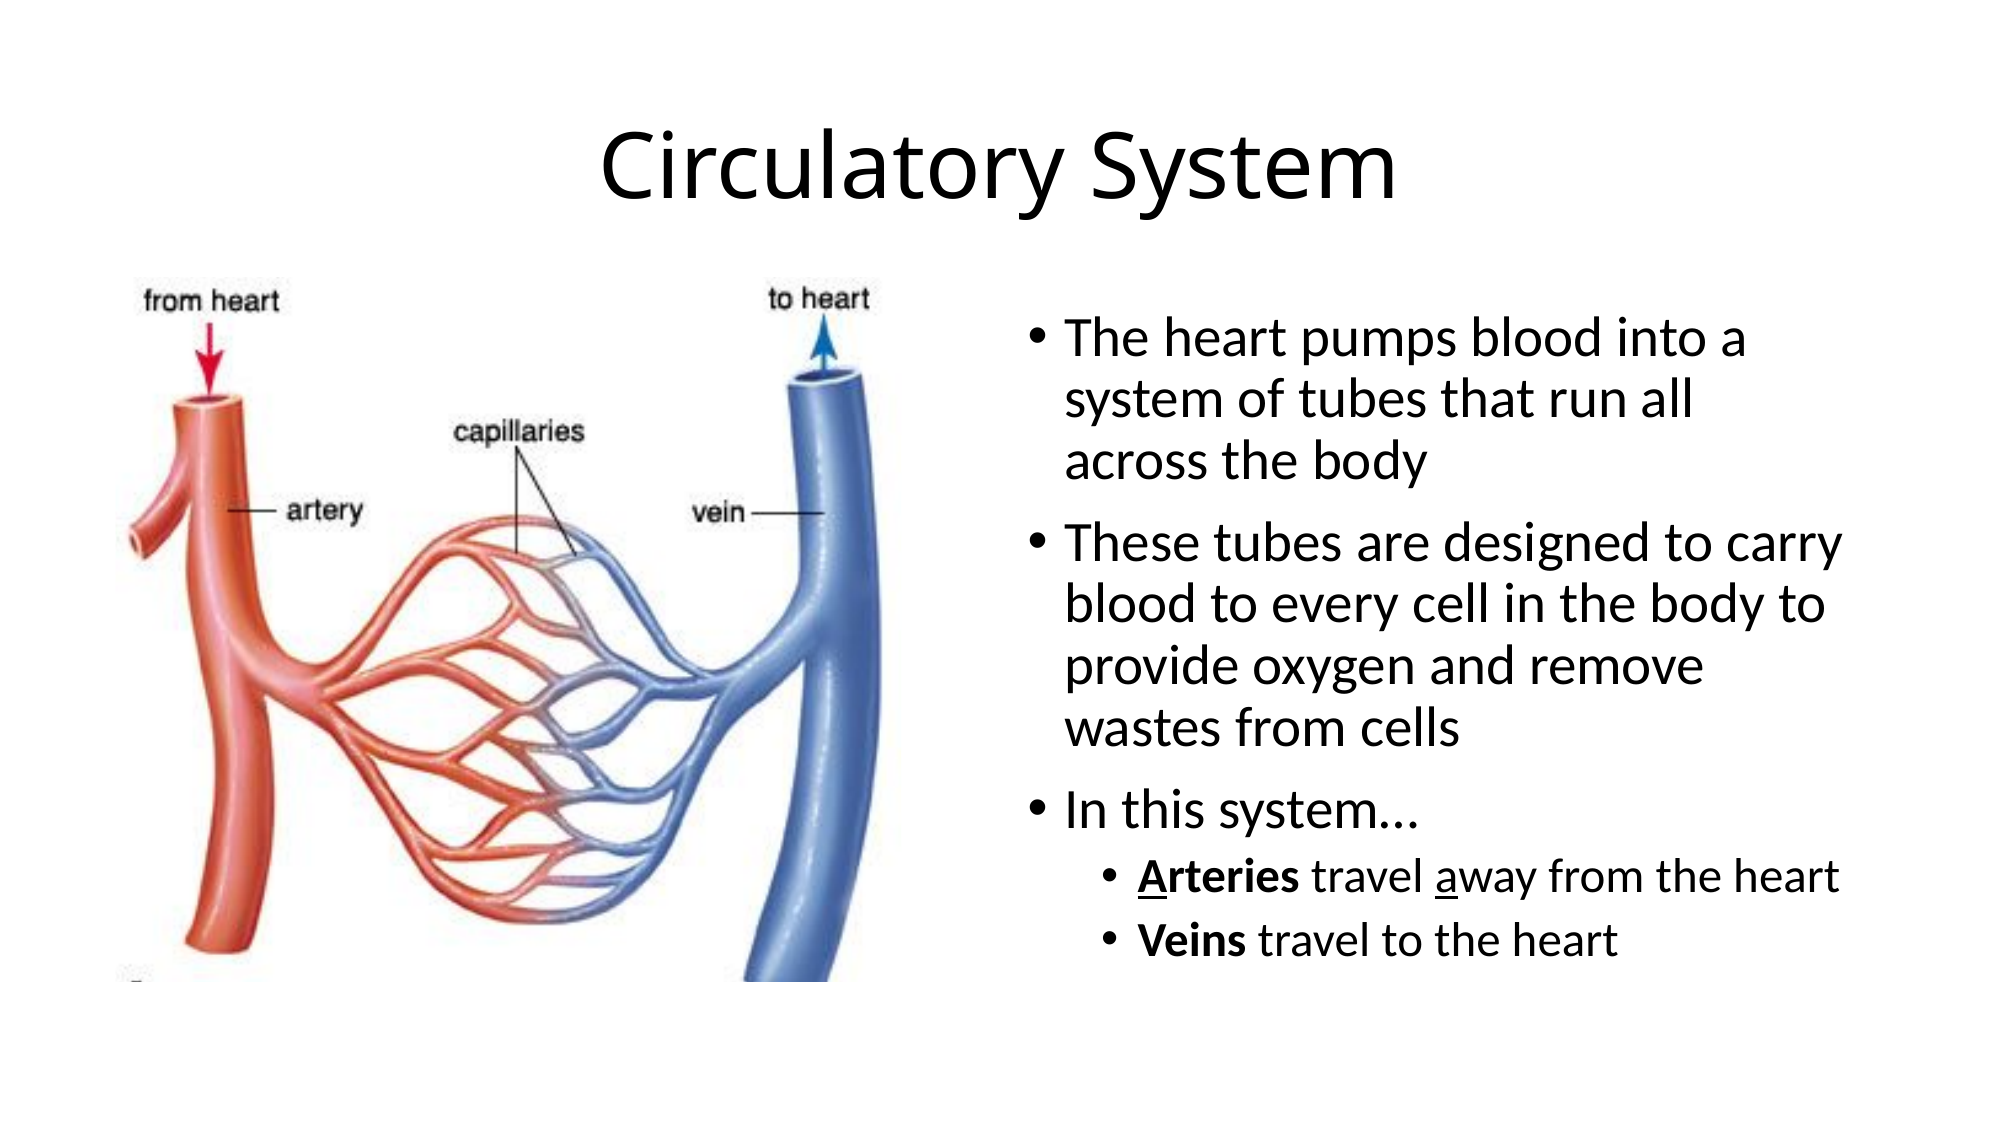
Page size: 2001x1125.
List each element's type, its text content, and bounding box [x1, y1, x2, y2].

list The heart pumps blood into a system of tubes that run all across the body These tubes are designed to carry blood to every cell in the body to provide oxygen and remove wastes from cells In this system… Arteries travel away from the heart Veins travel to the heart [1012, 299, 1863, 1014]
title Circulatory System [137, 59, 1863, 278]
picture [115, 277, 902, 982]
